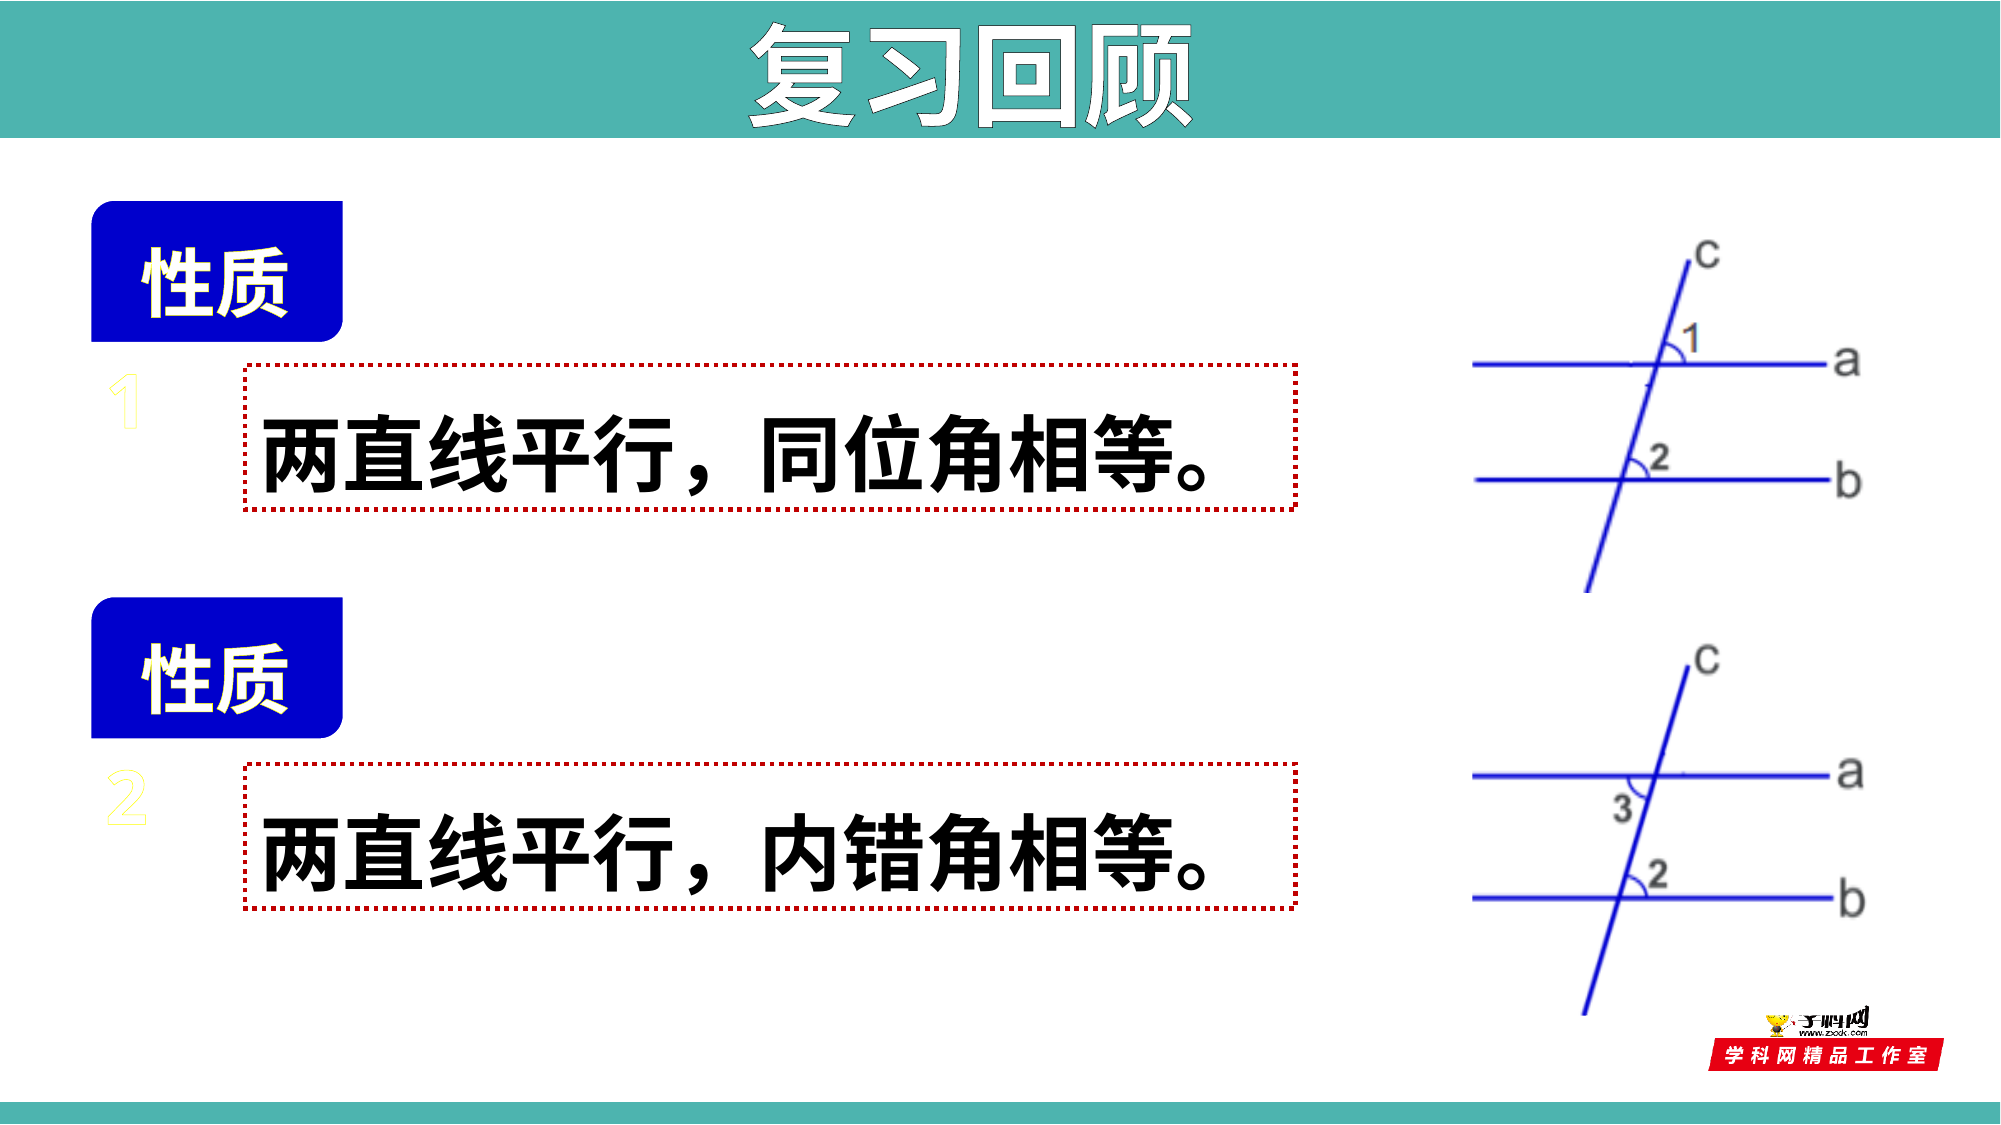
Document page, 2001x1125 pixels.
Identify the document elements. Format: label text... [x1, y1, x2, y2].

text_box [90, 199, 351, 343]
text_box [90, 596, 351, 740]
picture [0, 1, 2001, 1124]
text_box 两直线平行，同位角相等。 [244, 365, 1296, 511]
text_box 两直线平行，内错角相等。 [244, 763, 1296, 909]
text_box 复习回顾 [730, 0, 1211, 148]
